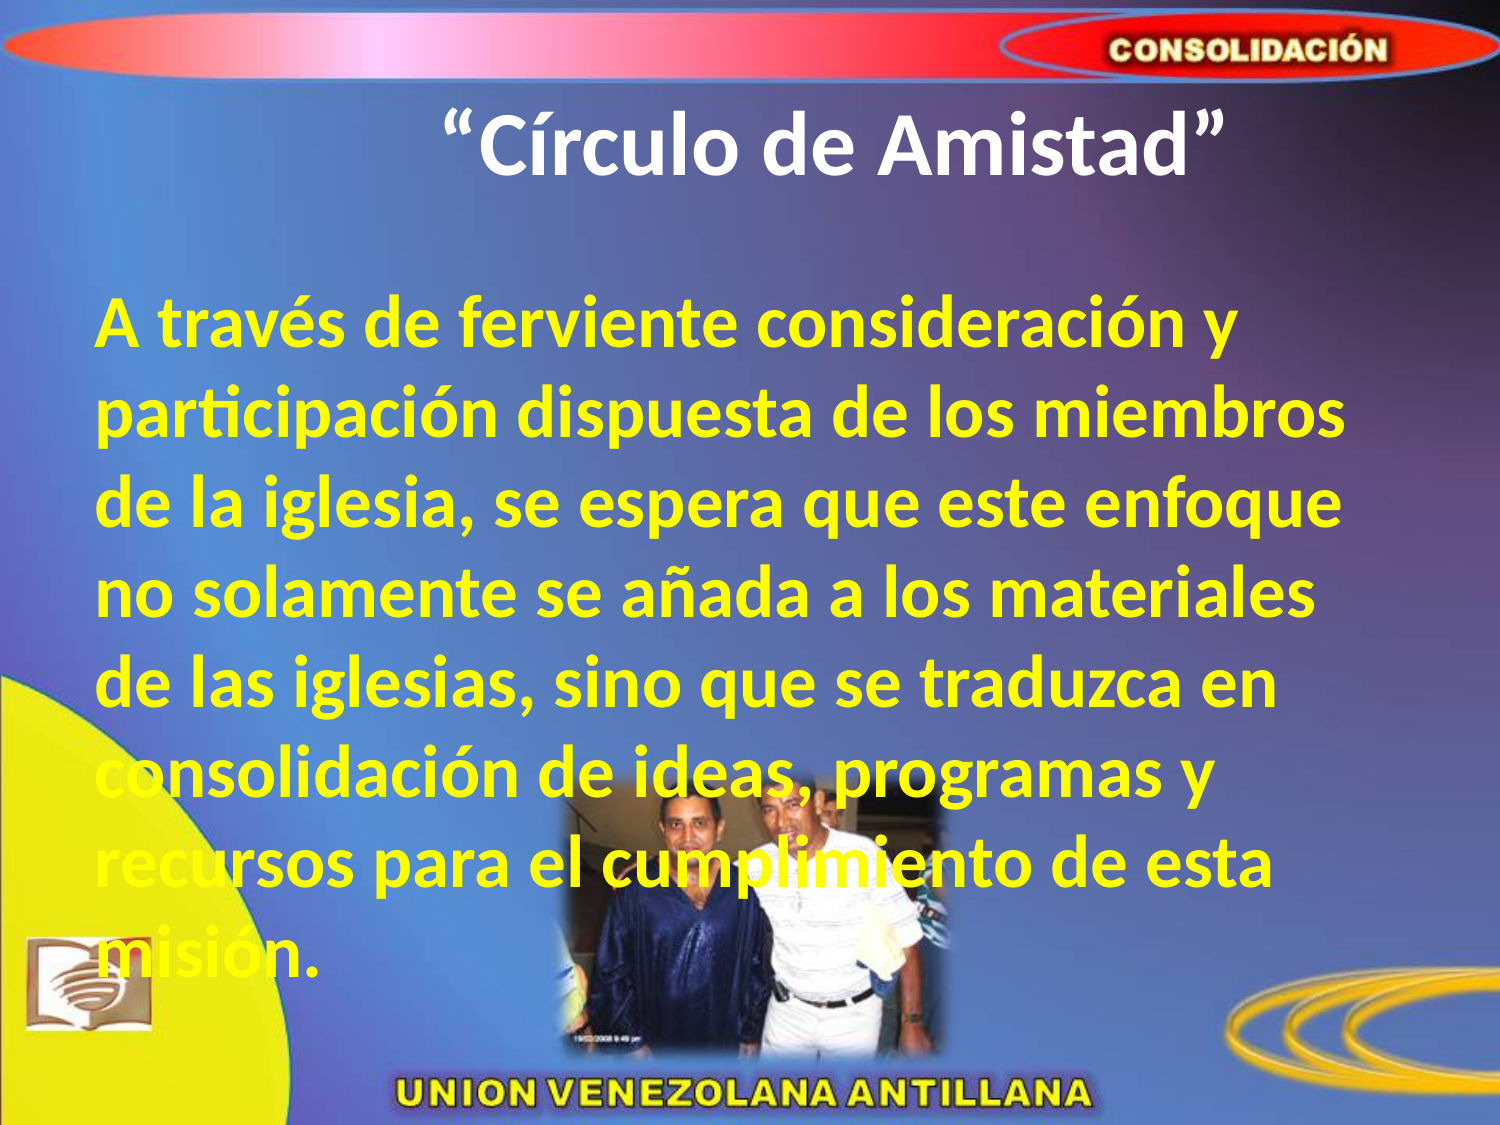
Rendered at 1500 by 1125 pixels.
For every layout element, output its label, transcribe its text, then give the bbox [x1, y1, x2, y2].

title “Círculo de Amistad” [75, 45, 1425, 233]
picture [0, 0, 1500, 1125]
list A través de ferviente consideración y participación dispuesta de los miembros de la iglesia, se espera que este enfoque no solamente se añada a los materiales de las iglesias, sino que se traduzca en consolidación de ideas, programas y recursos para el cumplimiento de esta misión. [23, 265, 1418, 1008]
